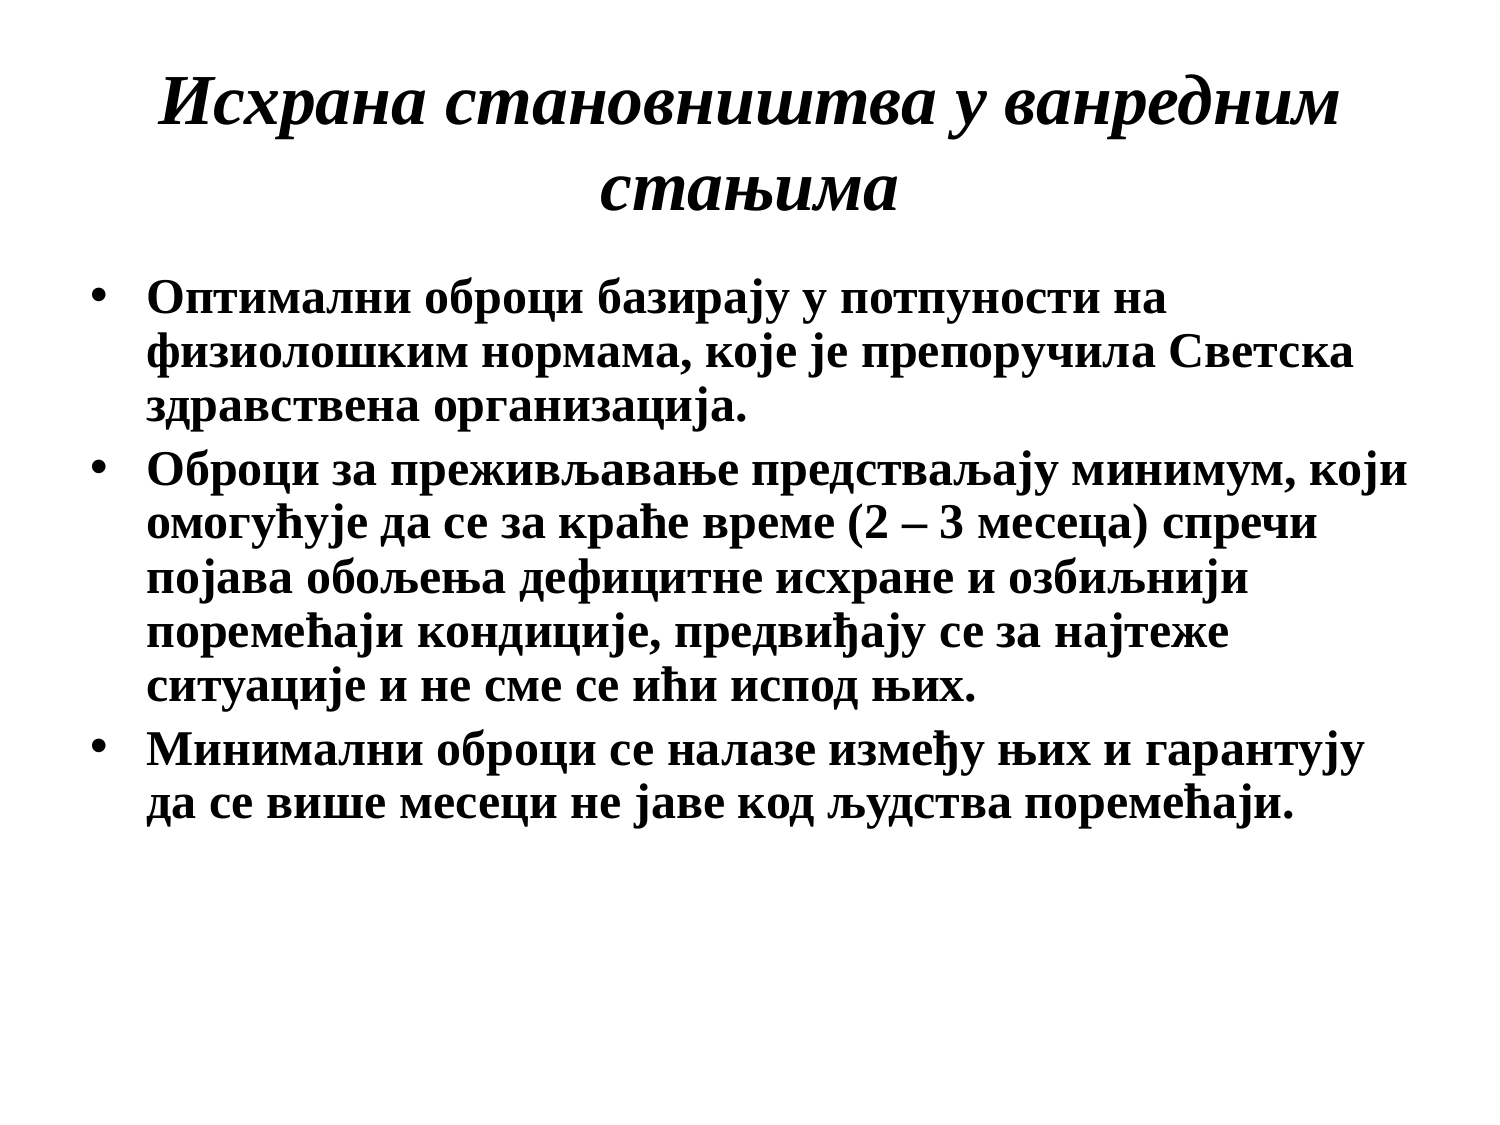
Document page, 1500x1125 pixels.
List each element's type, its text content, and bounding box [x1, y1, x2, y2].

title Исхрана становништва у ванредним стањима [75, 45, 1425, 233]
list Оптимални оброци базирају у потпуности на физиолошким нормама, које је препоручила Светска здравствена организација. Оброци за преживљавање предстваљају минимум, који омогућује да се за краће време (2 – 3 месеца) спречи појава обољења дефицитне исхране и озбиљнији поремећаји кондиције, предвиђају се за најтеже ситуације и не сме се ићи испод њих. Минимални оброци се налазе између њих и гарантују да се више месеци не јаве код људства поремећаји. [75, 262, 1425, 1005]
